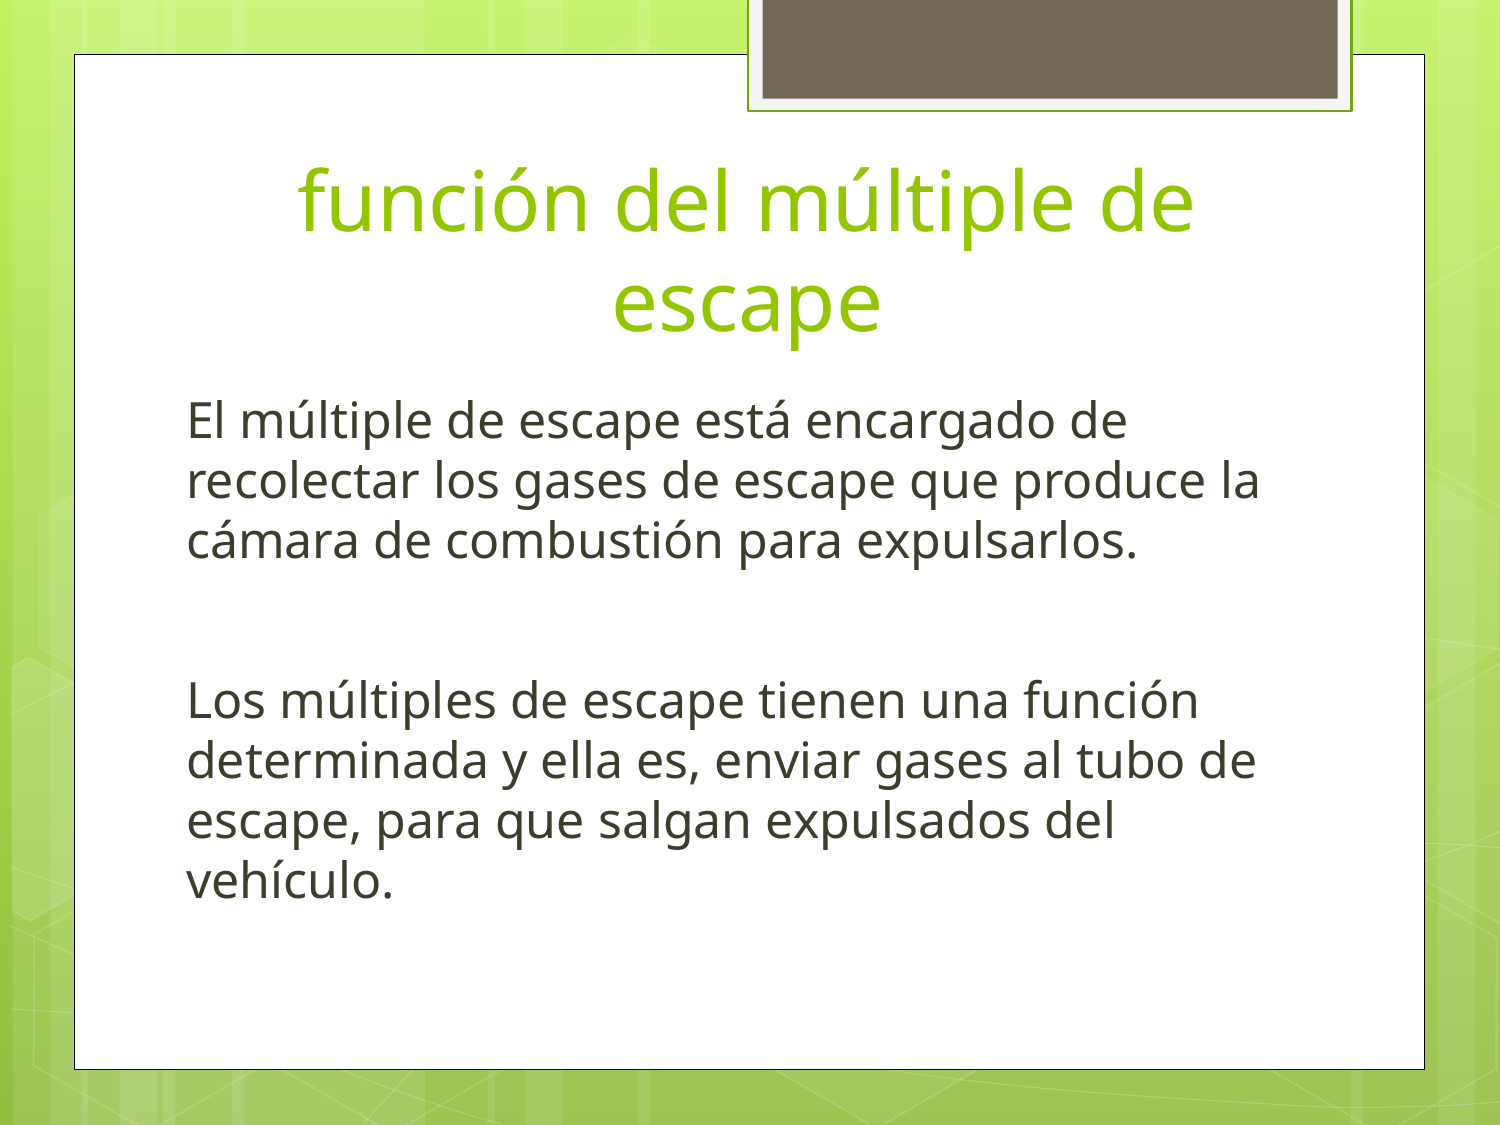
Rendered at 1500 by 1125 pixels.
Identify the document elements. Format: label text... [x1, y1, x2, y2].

list El múltiple de escape está encargado de recolectar los gases de escape que produce la cámara de combustión para expulsarlos. Los múltiples de escape tienen una función determinada y ella es, enviar gases al tubo de escape, para que salgan expulsados del vehículo. [171, 381, 1283, 957]
title función del múltiple de escape [171, 168, 1324, 357]
